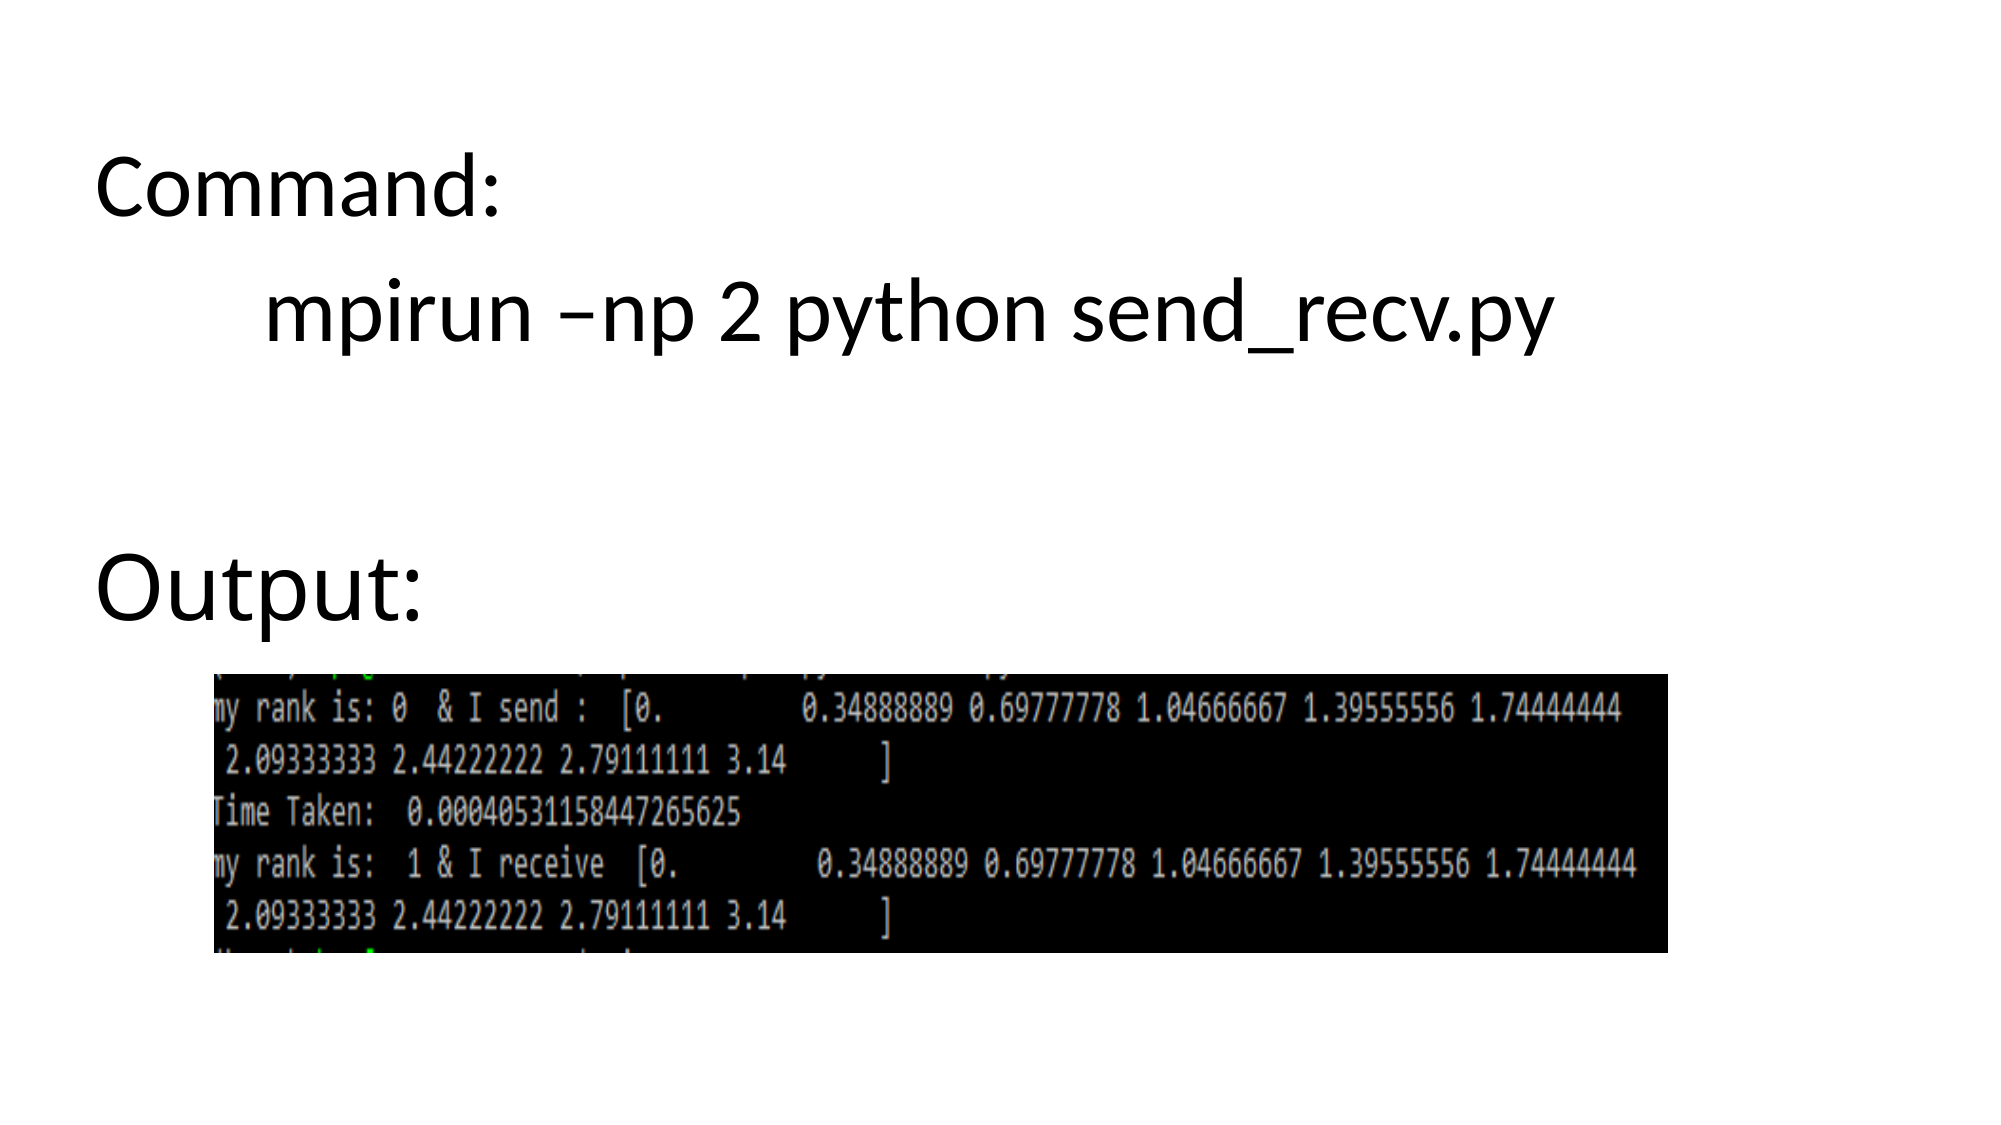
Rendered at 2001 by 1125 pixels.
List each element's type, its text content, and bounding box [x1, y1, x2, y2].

text_box mpirun –np 2 python send_recv.py [248, 242, 1573, 367]
title Output: [78, 507, 1804, 675]
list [213, 674, 1668, 953]
text_box Command: [80, 117, 520, 243]
